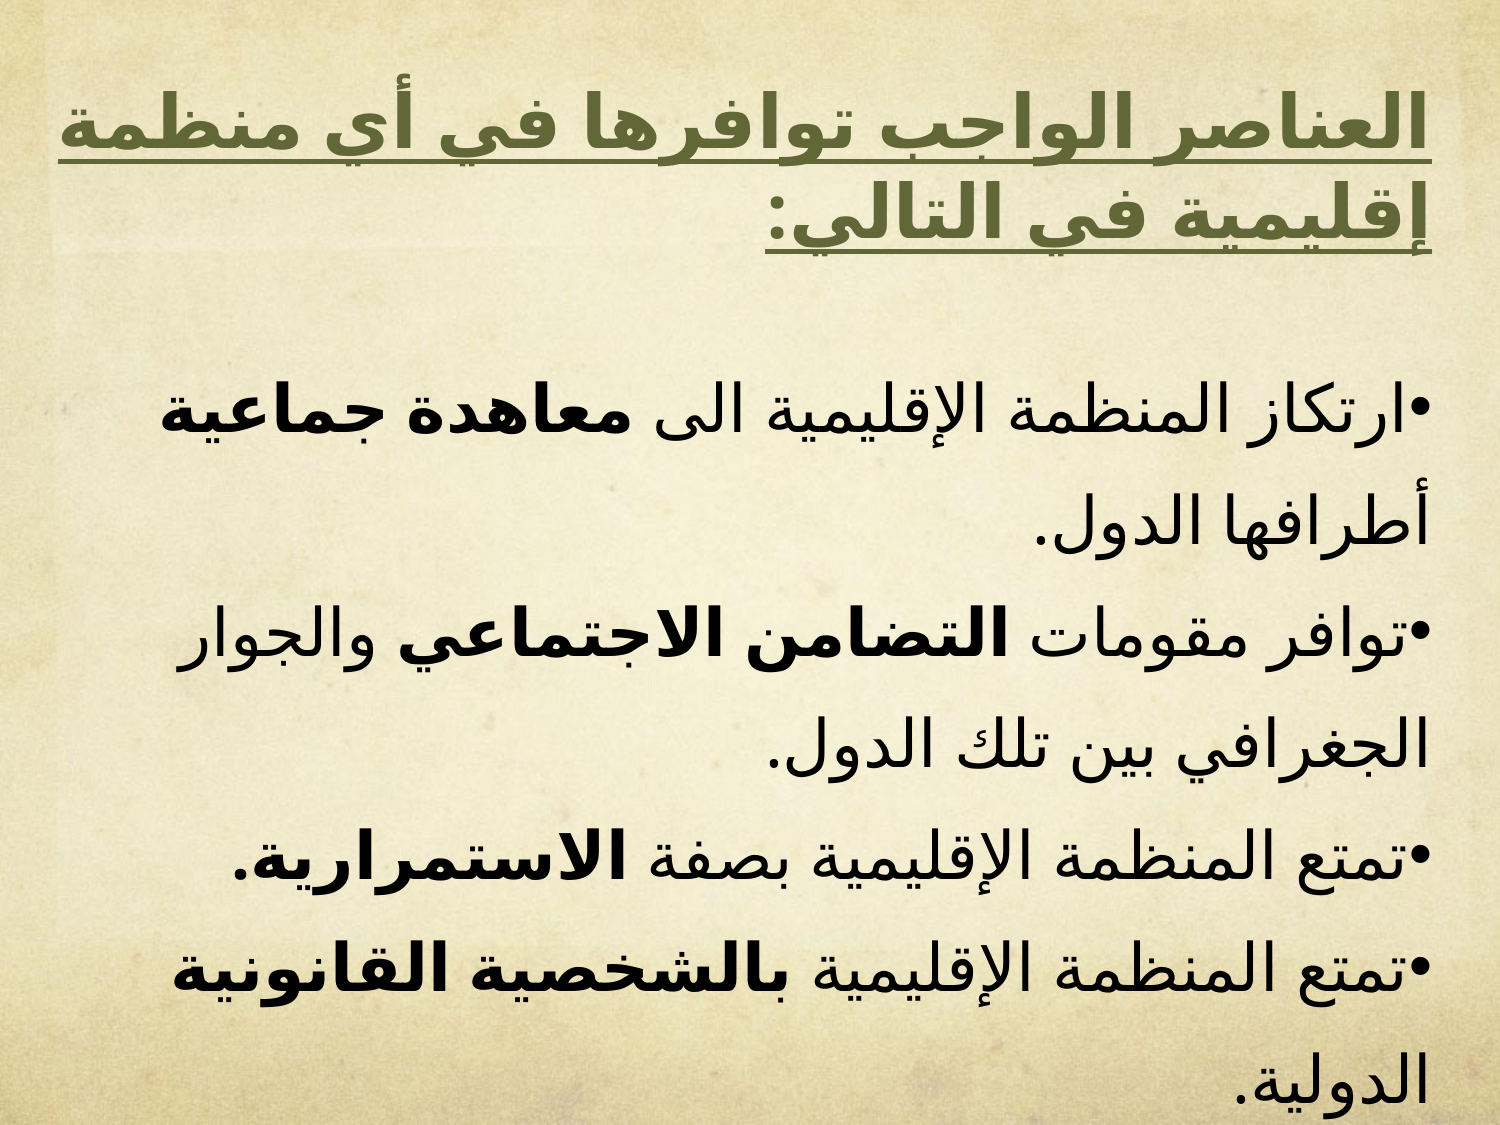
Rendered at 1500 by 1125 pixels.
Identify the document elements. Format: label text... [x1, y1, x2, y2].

picture [0, 0, 1500, 1125]
text_box العناصر الواجب توافرها في أي منظمة إقليمية في التالي: ارتكاز المنظمة الإقليمية الى معاهدة جماعية أطرافها الدول. توافر مقومات التضامن الاجتماعي والجوار الجغرافي بين تلك الدول. تمتع المنظمة الإقليمية بصفة الاستمرارية. تمتع المنظمة الإقليمية بالشخصية القانونية الدولية. أهمية توافق أهداف المنظمة الإقليمية مع أهداف الأمم المتحدة والتي ينبغي أن يكون من بين أهدافها العمل على حفظ الأمن والسلام الدوليين. [41, 66, 1447, 1125]
